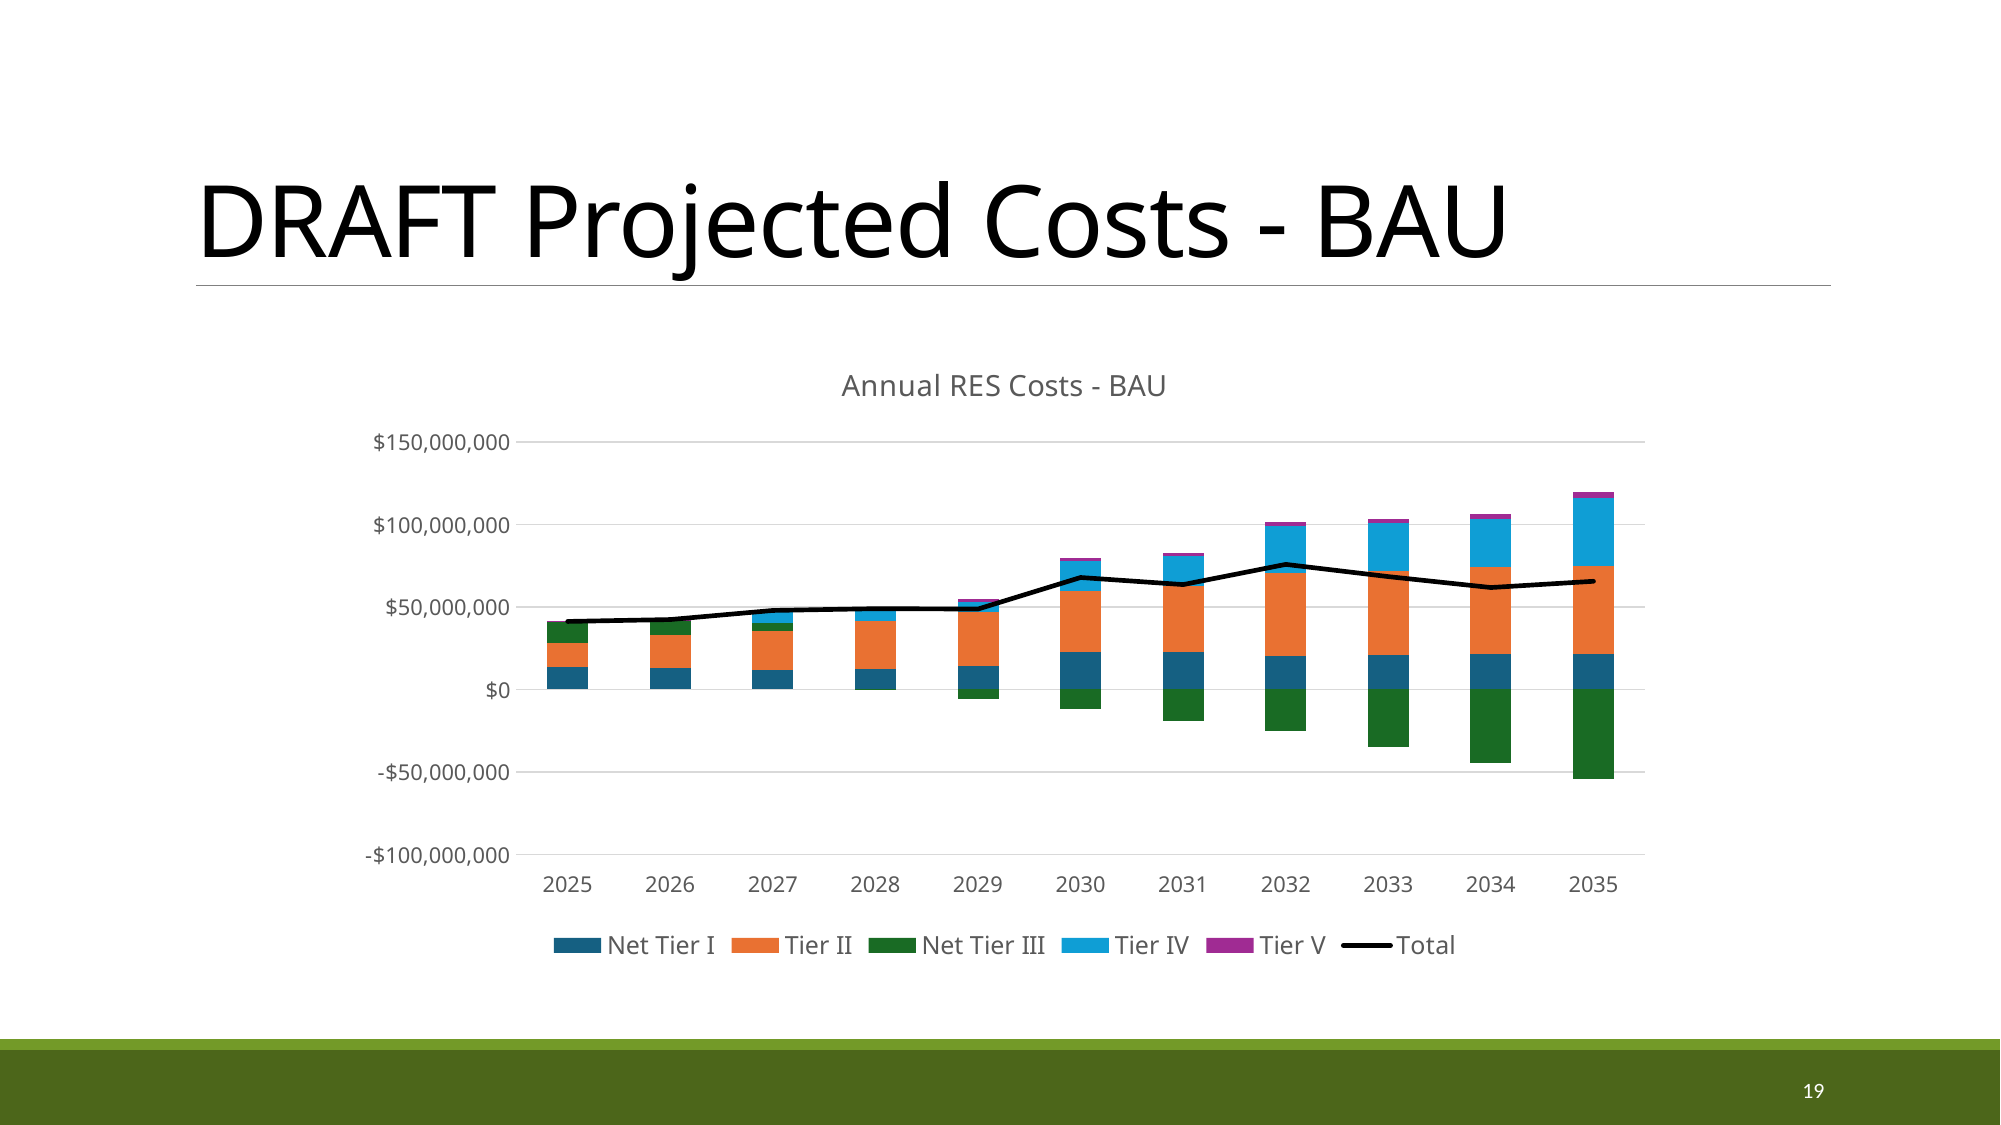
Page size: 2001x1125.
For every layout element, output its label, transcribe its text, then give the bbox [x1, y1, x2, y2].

chart [337, 335, 1672, 970]
title DRAFT Projected Costs - BAU [180, 47, 1830, 285]
slide_number 19 [1624, 1059, 1840, 1120]
